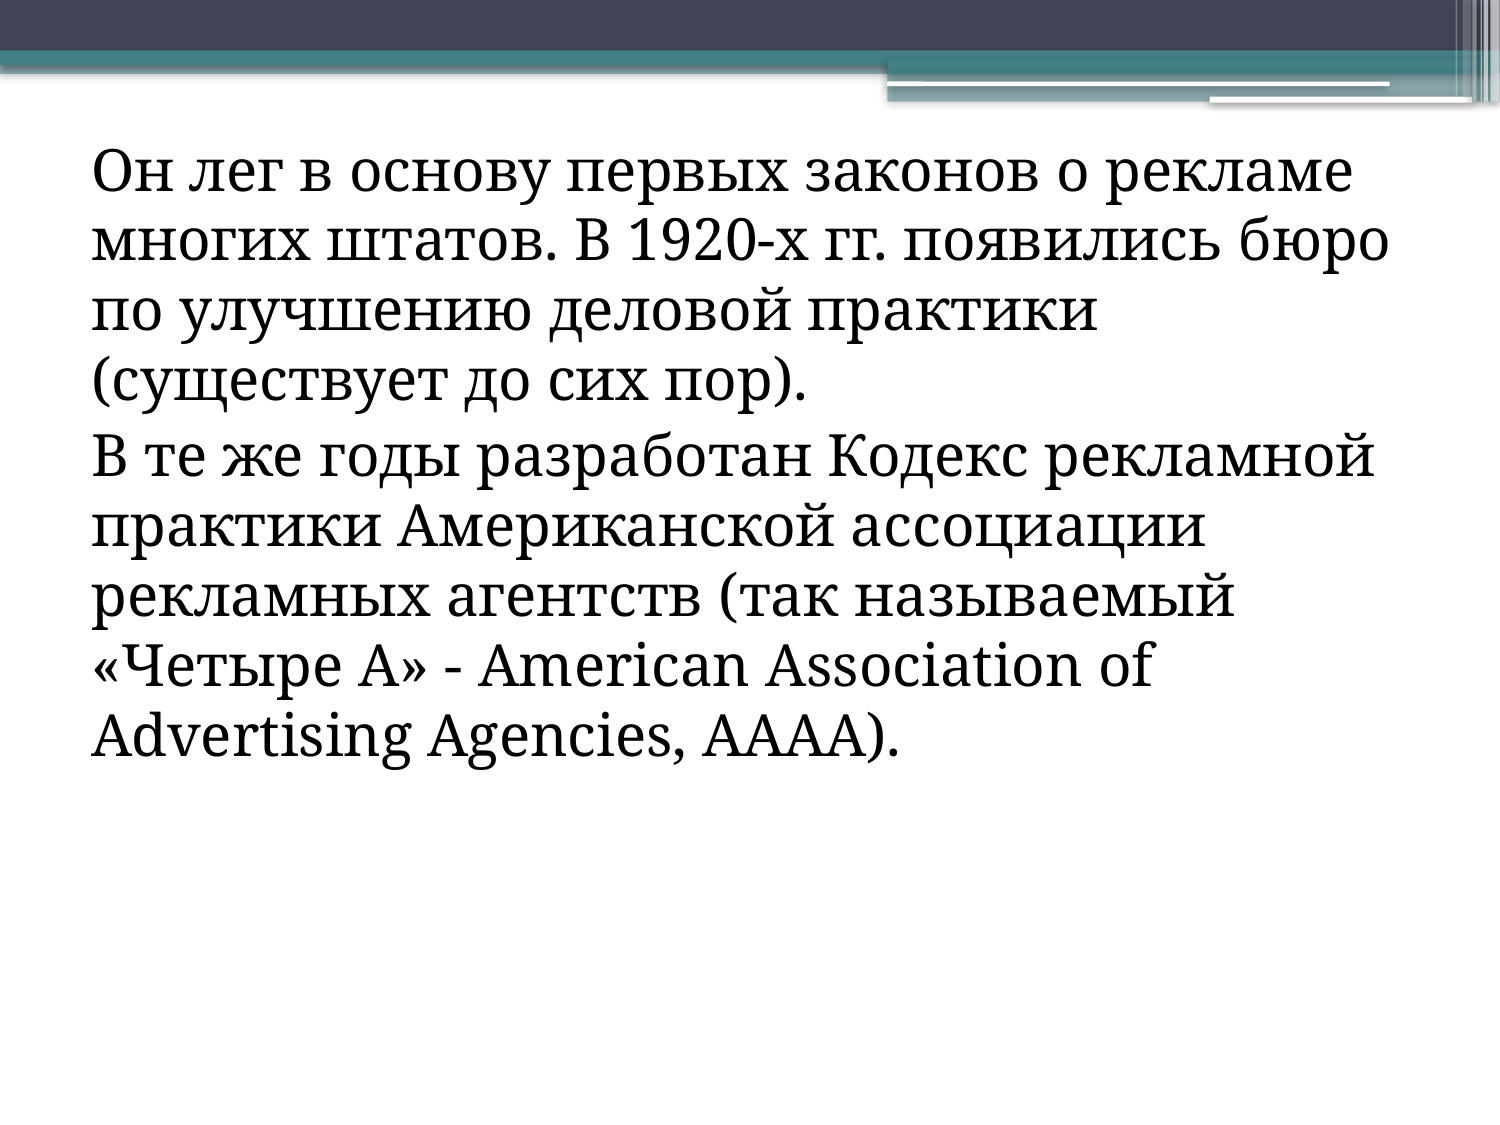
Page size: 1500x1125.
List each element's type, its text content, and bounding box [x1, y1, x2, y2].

list Он лег в основу первых законов о рекламе многих штатов. В 1920-х гг. появились бюро по улучшению деловой практики (существует до сих пор). В те же годы разработан Кодекс рекламной практики Американской ассоциации рекламных агентств (так называемый «Четыре А» - American Association of Advertising Agencies, AAAA). [76, 125, 1427, 951]
